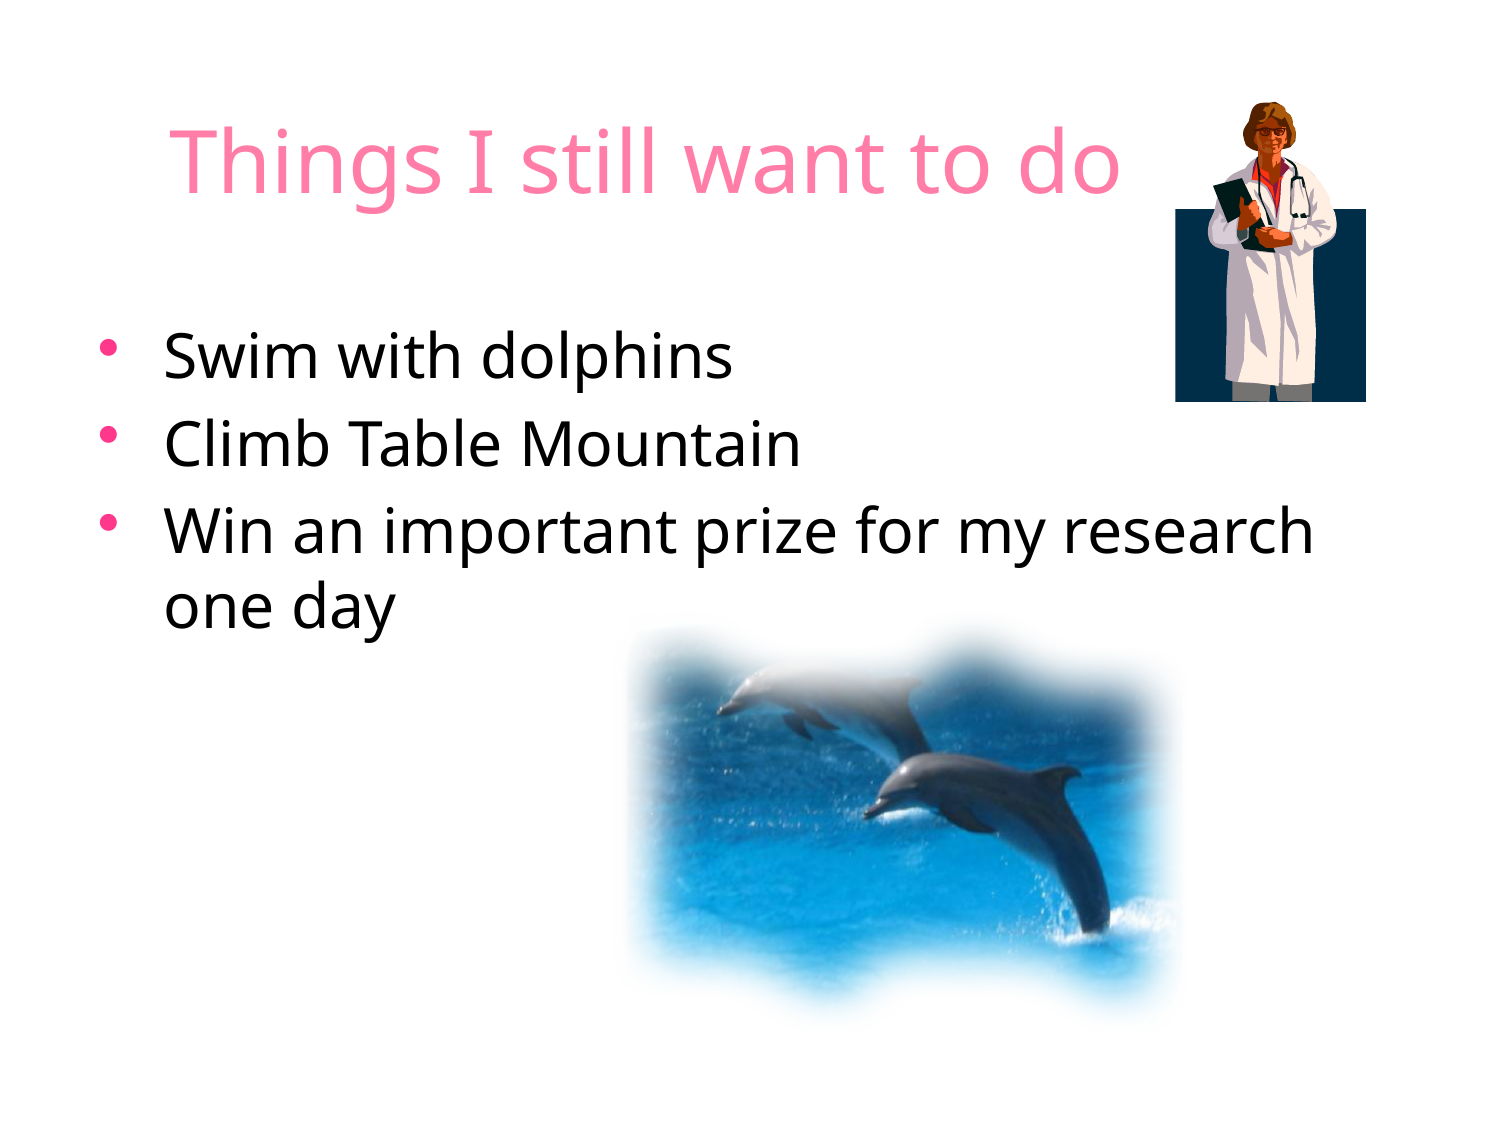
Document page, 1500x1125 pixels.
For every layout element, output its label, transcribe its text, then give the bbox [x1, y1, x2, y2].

title Things I still want to do [75, 43, 1425, 274]
picture [1174, 101, 1367, 402]
list Swim with dolphins Climb Table Mountain Win an important prize for my research one day [75, 308, 1425, 1059]
picture [607, 585, 1194, 1058]
